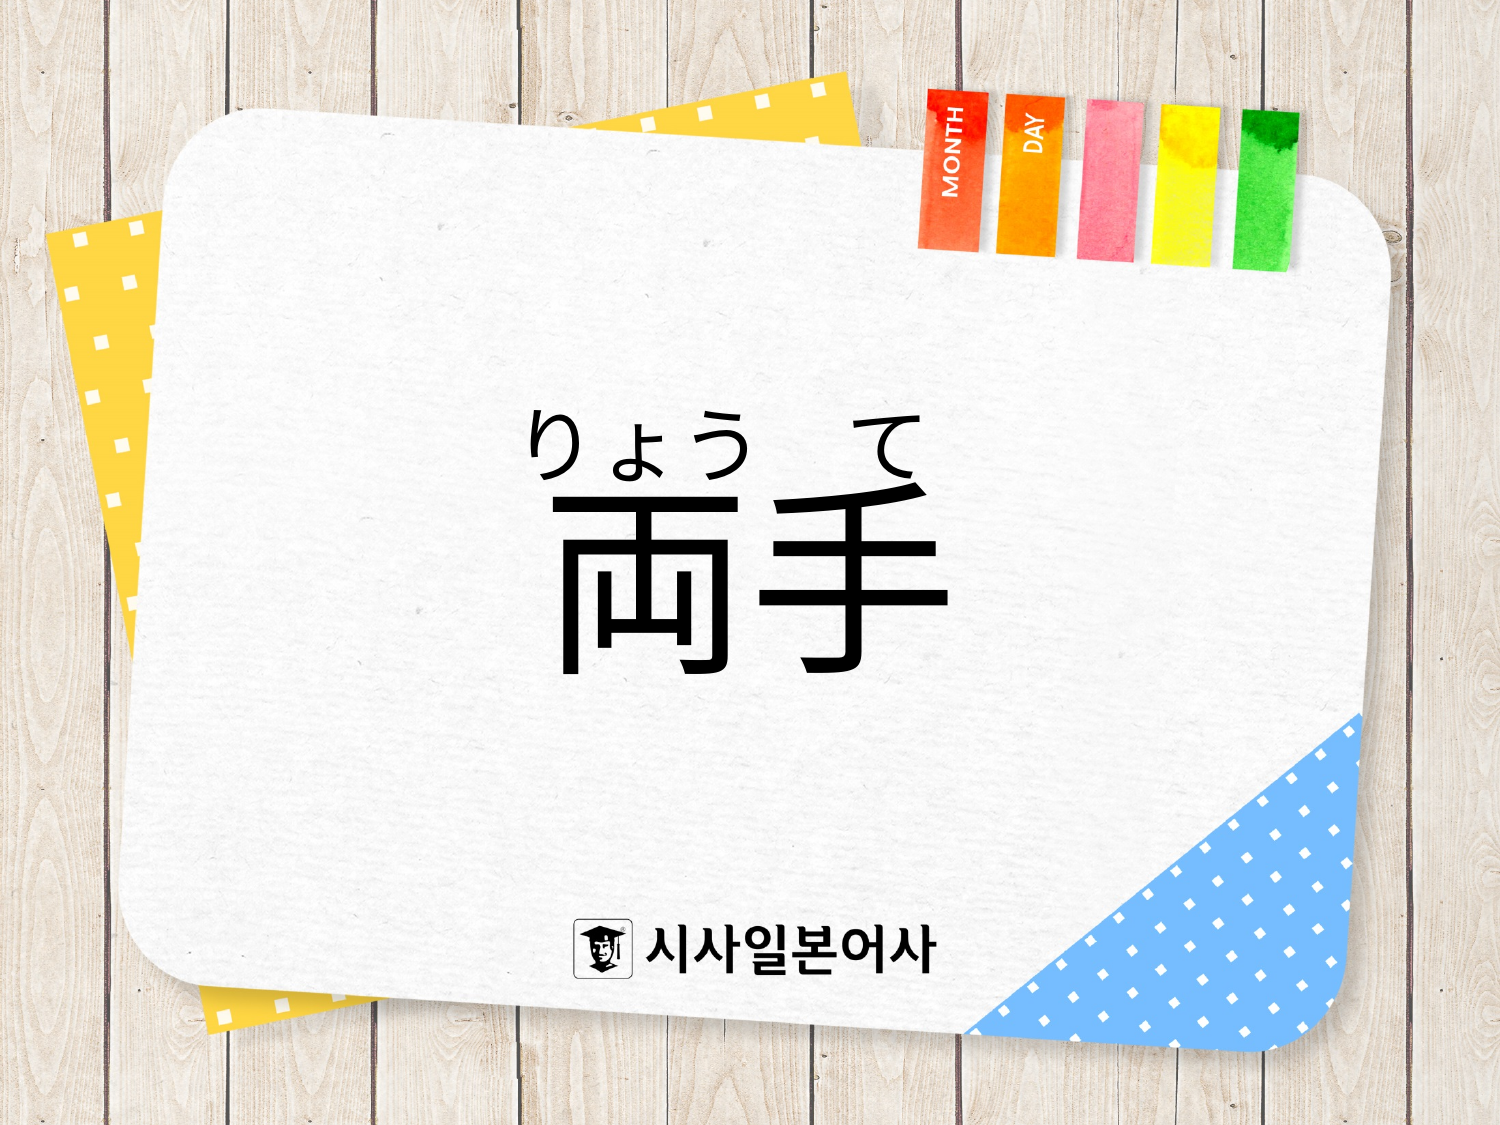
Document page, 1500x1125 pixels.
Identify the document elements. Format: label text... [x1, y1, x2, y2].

text_box りょう て [499, 385, 946, 501]
picture [0, 0, 1500, 1125]
title 両手 [75, 338, 1425, 811]
